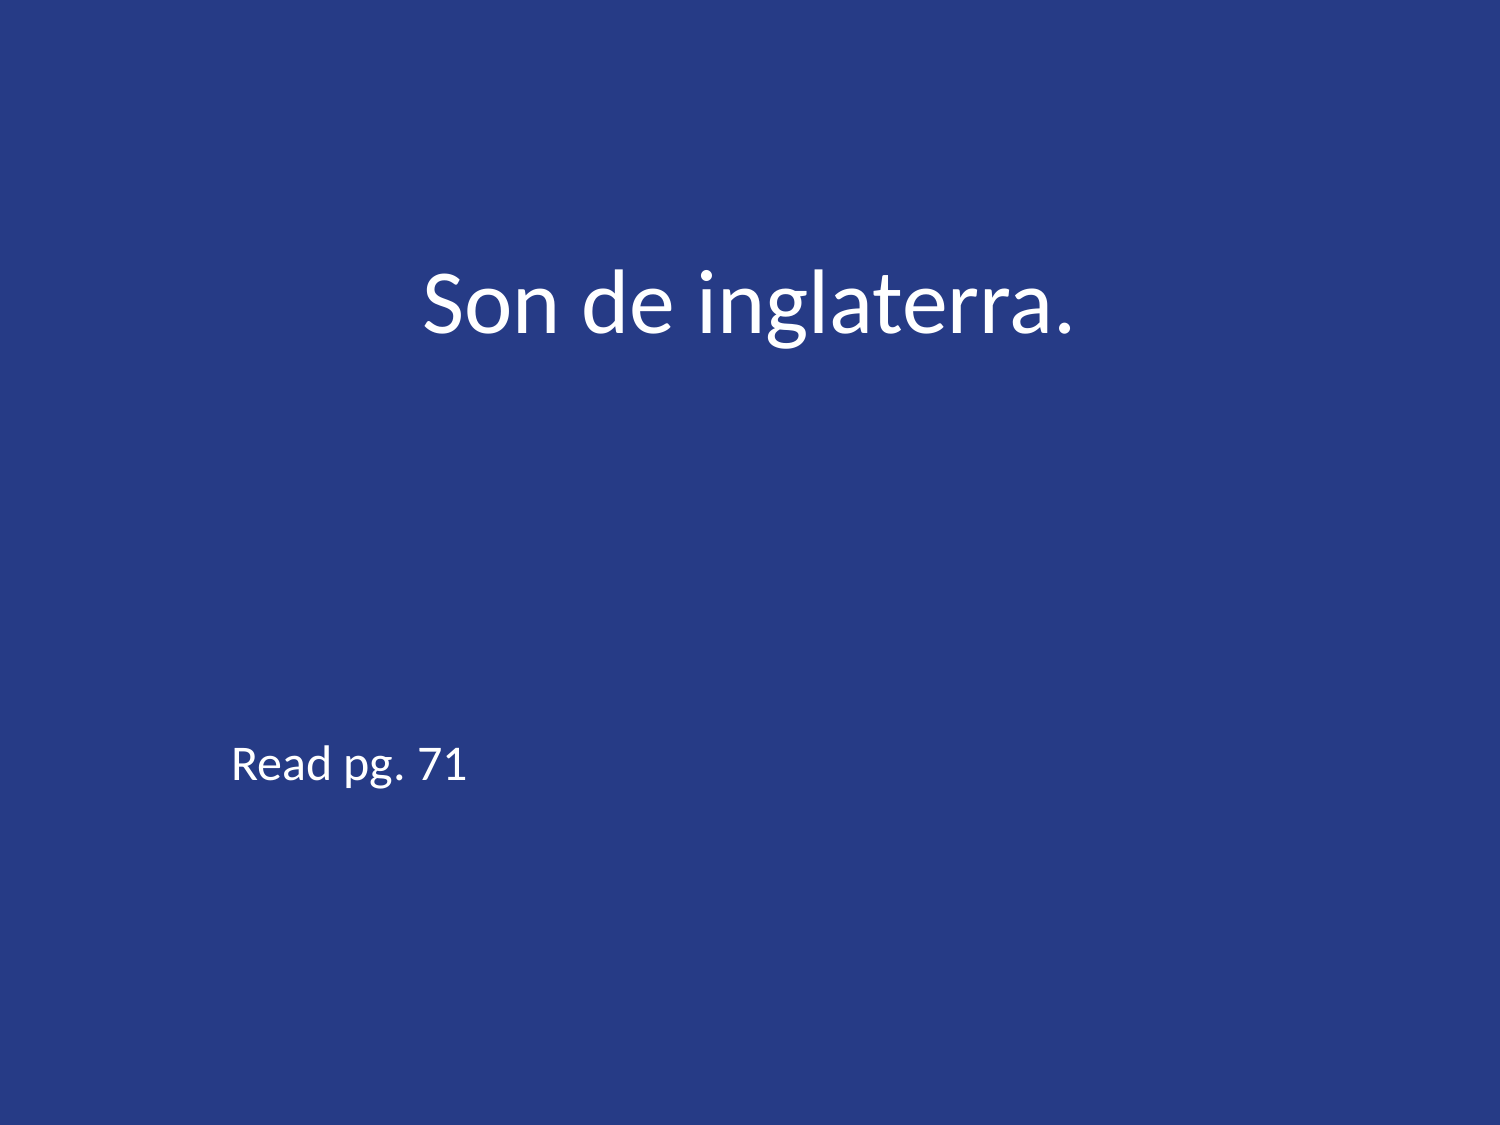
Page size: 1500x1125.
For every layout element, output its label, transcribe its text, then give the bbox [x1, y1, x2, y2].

title Son de inglaterra. [75, 45, 1425, 549]
text_box Read pg. 71 [216, 722, 483, 798]
